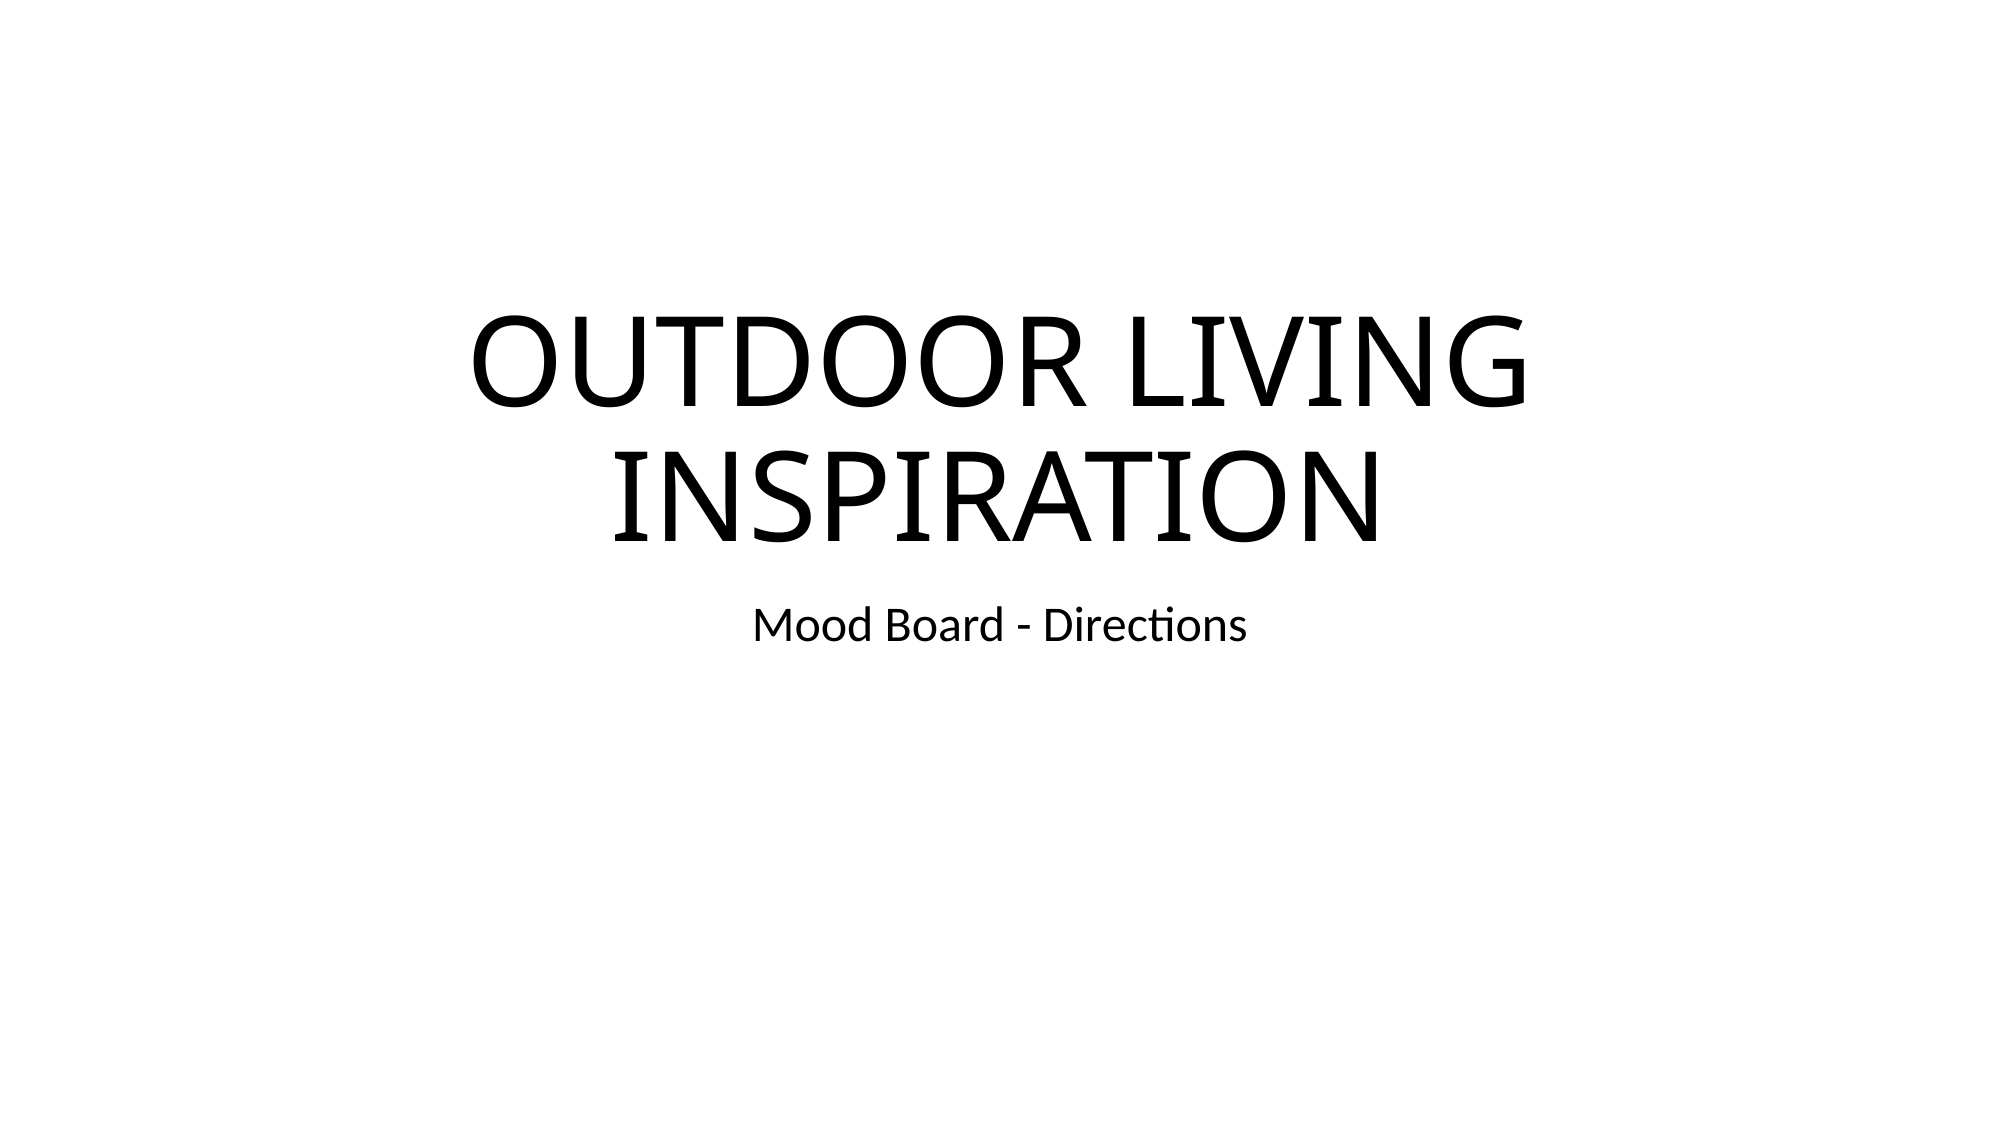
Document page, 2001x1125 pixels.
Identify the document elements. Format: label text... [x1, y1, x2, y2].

title OUTDOOR LIVING INSPIRATION [249, 184, 1750, 576]
subtitle Mood Board - Directions [249, 590, 1750, 863]
